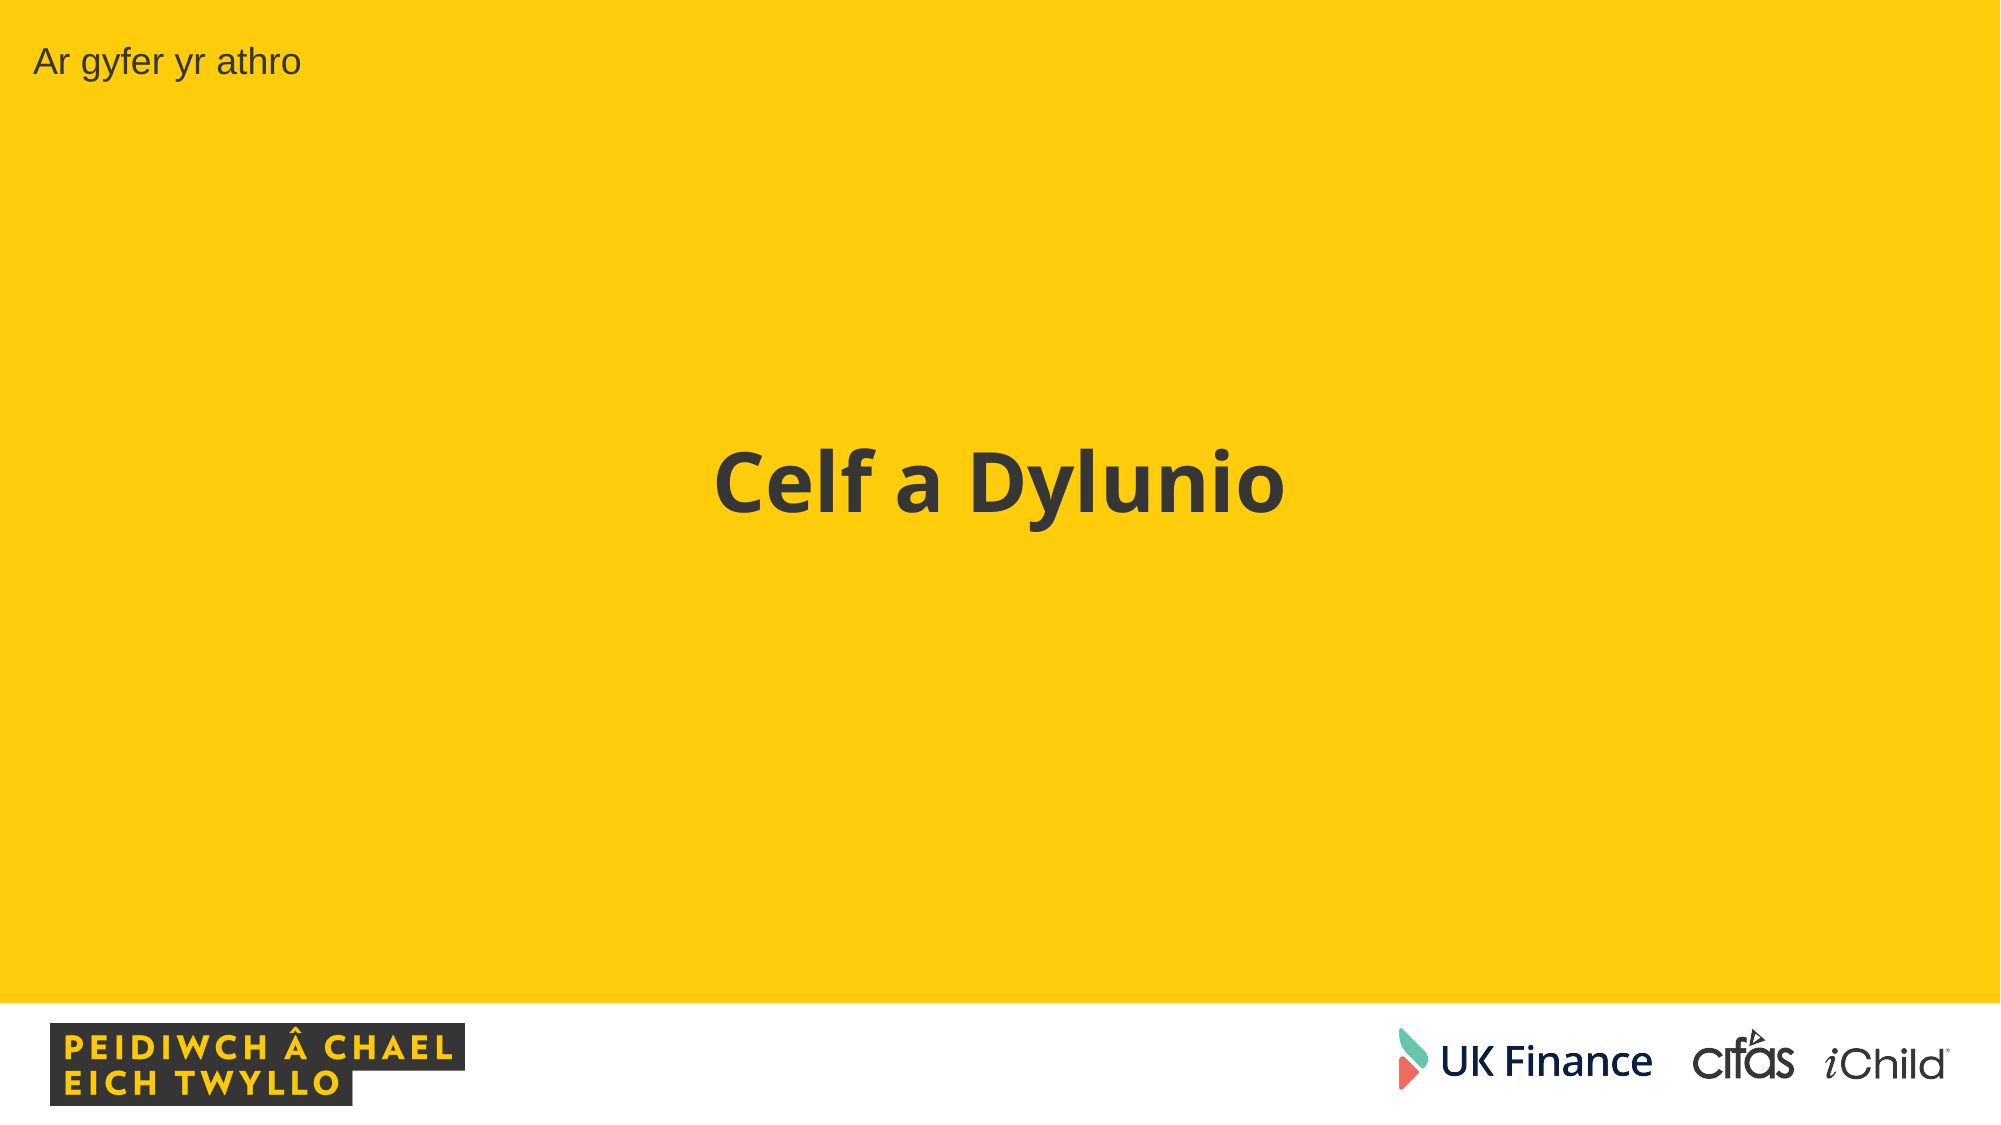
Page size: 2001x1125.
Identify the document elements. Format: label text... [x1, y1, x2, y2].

text_box [0, 1002, 2000, 1125]
title Celf a Dylunio [0, 386, 2000, 585]
picture [50, 1023, 465, 1106]
picture [1685, 1018, 1950, 1097]
picture [1398, 1028, 1652, 1090]
text_box Ar gyfer yr athro [18, 29, 361, 90]
